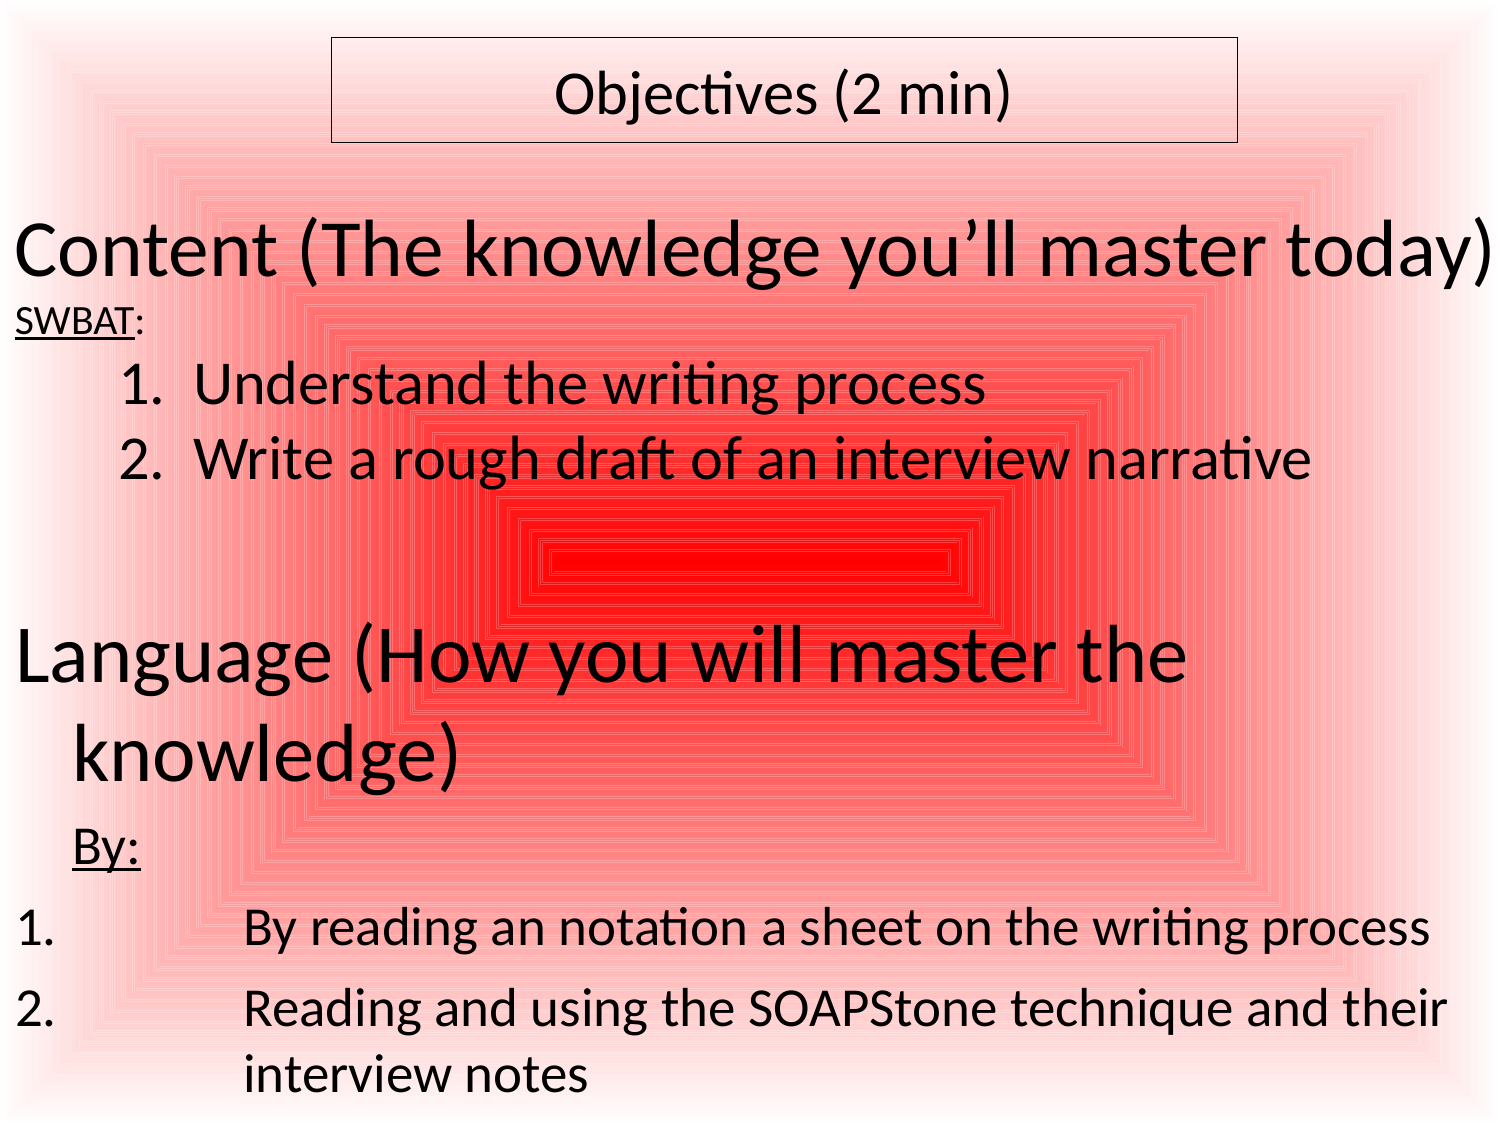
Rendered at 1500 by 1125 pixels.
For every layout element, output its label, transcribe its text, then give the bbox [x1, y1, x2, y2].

text_box Content (The knowledge you’ll master today) SWBAT: Understand the writing process Write a rough draft of an interview narrative [0, 187, 1500, 575]
title Objectives (2 min) [331, 37, 1238, 143]
list Language (How you will master the knowledge) By: By reading an notation a sheet on the writing process Reading and using the SOAPStone technique and their interview notes [0, 575, 1500, 1125]
